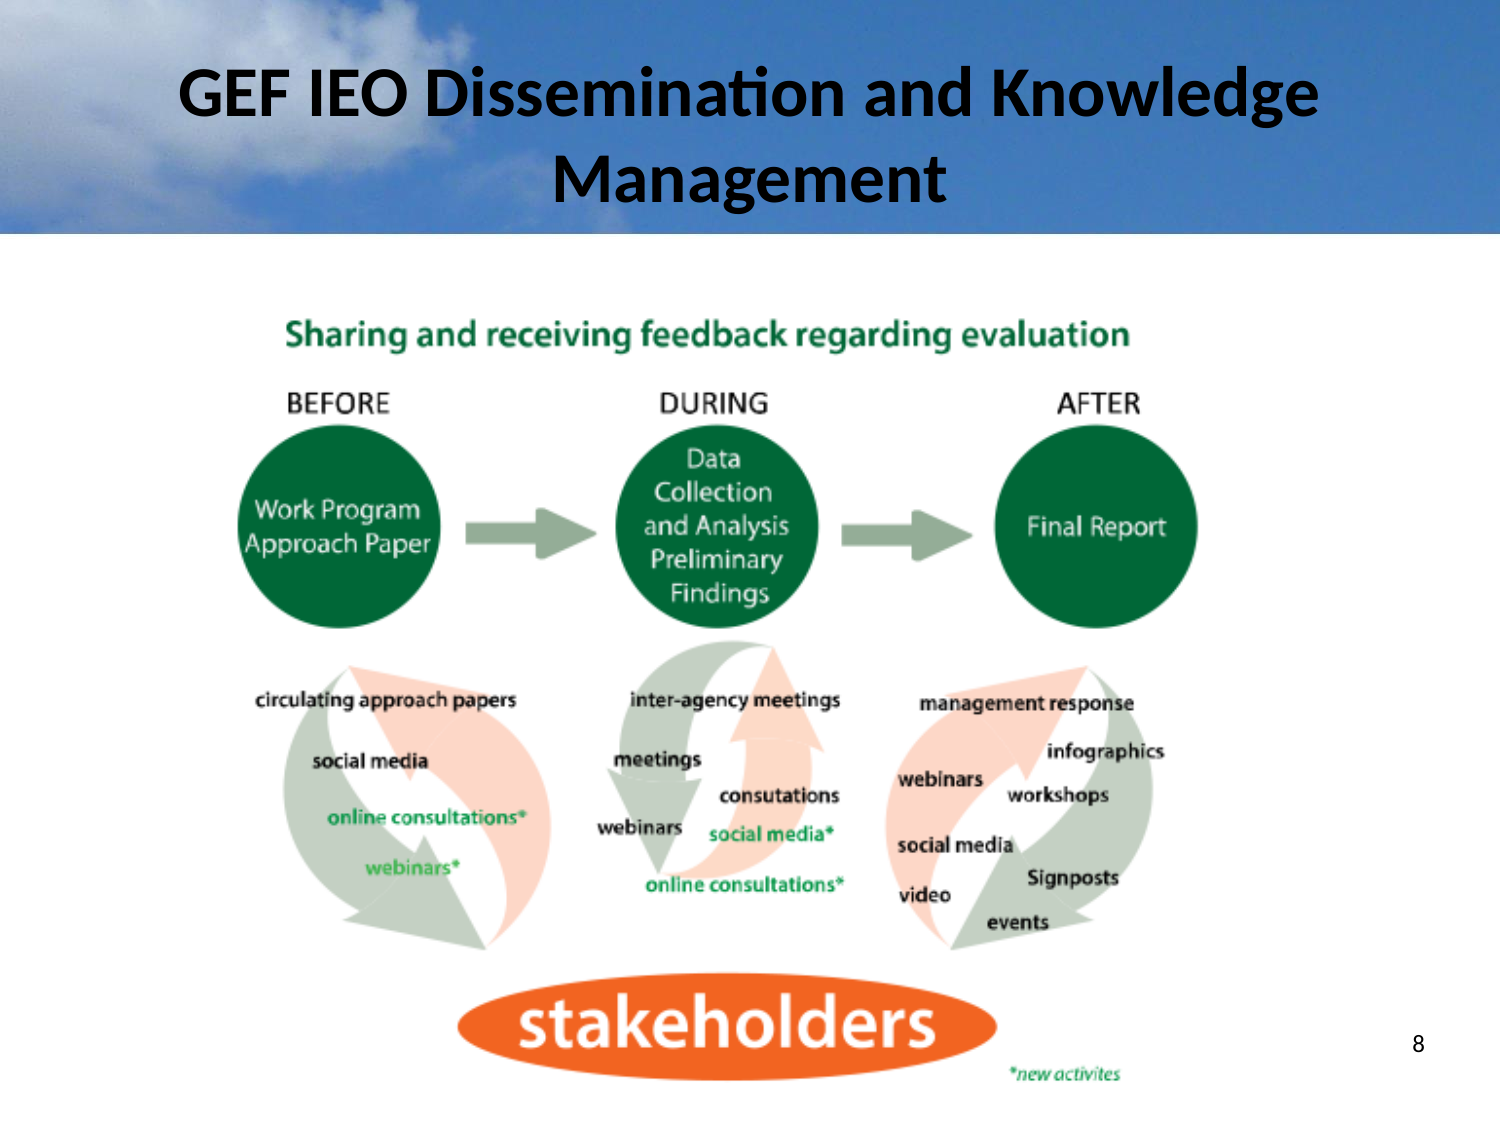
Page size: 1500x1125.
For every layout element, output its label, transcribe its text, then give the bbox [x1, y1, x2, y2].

slide_number 8 [1291, 1012, 1425, 1073]
title GEF IEO Dissemination and Knowledge Management [36, 36, 1463, 226]
picture [0, 0, 1500, 1125]
